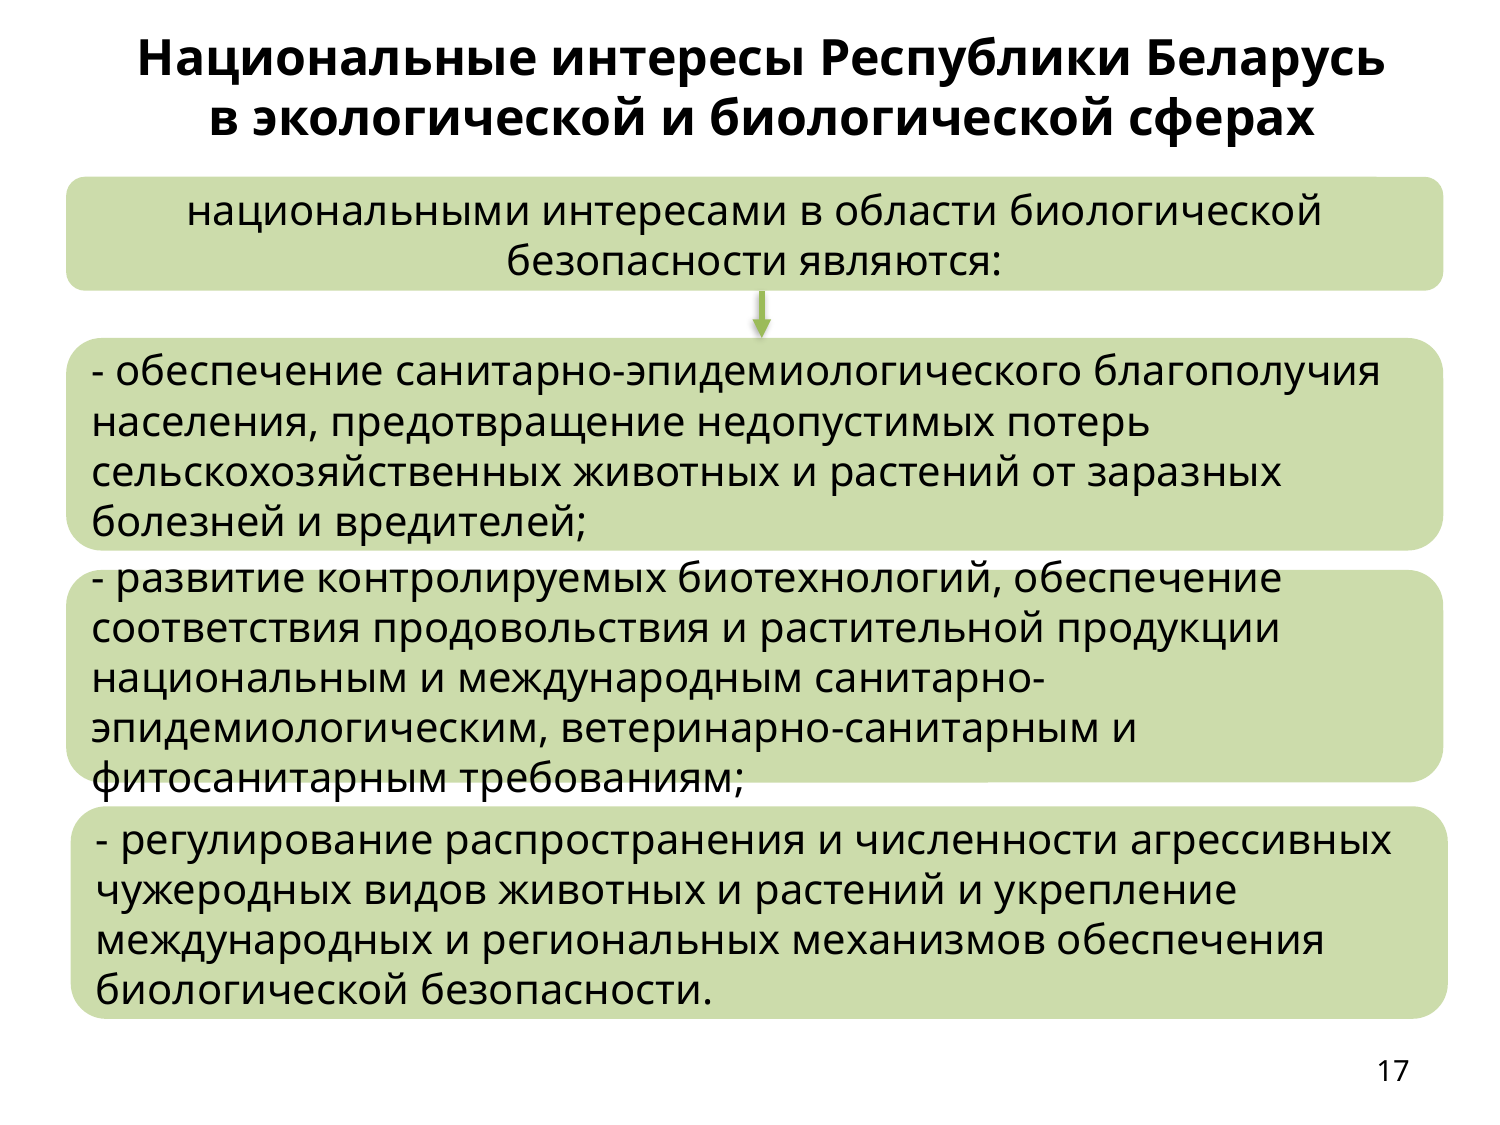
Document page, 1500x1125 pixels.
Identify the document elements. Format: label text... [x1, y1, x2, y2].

text_box - обеспечение санитарно-эпидемиологического благополучия населения, предотвращение недопустимых потерь сельскохозяйственных животных и растений от заразных болезней и вредителей; [66, 337, 1444, 551]
text_box - развитие контролируемых биотехнологий, обеспечение соответствия продовольствия и растительной продукции национальным и международным санитарно-эпидемиологическим, ветеринарно-санитарным и фитосанитарным требованиям; [66, 569, 1444, 783]
slide_number 17 [1074, 1042, 1425, 1103]
text_box Национальные интересы Республики Беларусь в экологической и биологической сферах [93, 0, 1444, 172]
text_box национальными интересами в области биологической безопасности являются: [66, 176, 1444, 291]
text_box - регулирование распространения и численности агрессивных чужеродных видов животных и растений и укрепление международных и региональных механизмов обеспечения биологической безопасности. [70, 806, 1448, 1019]
